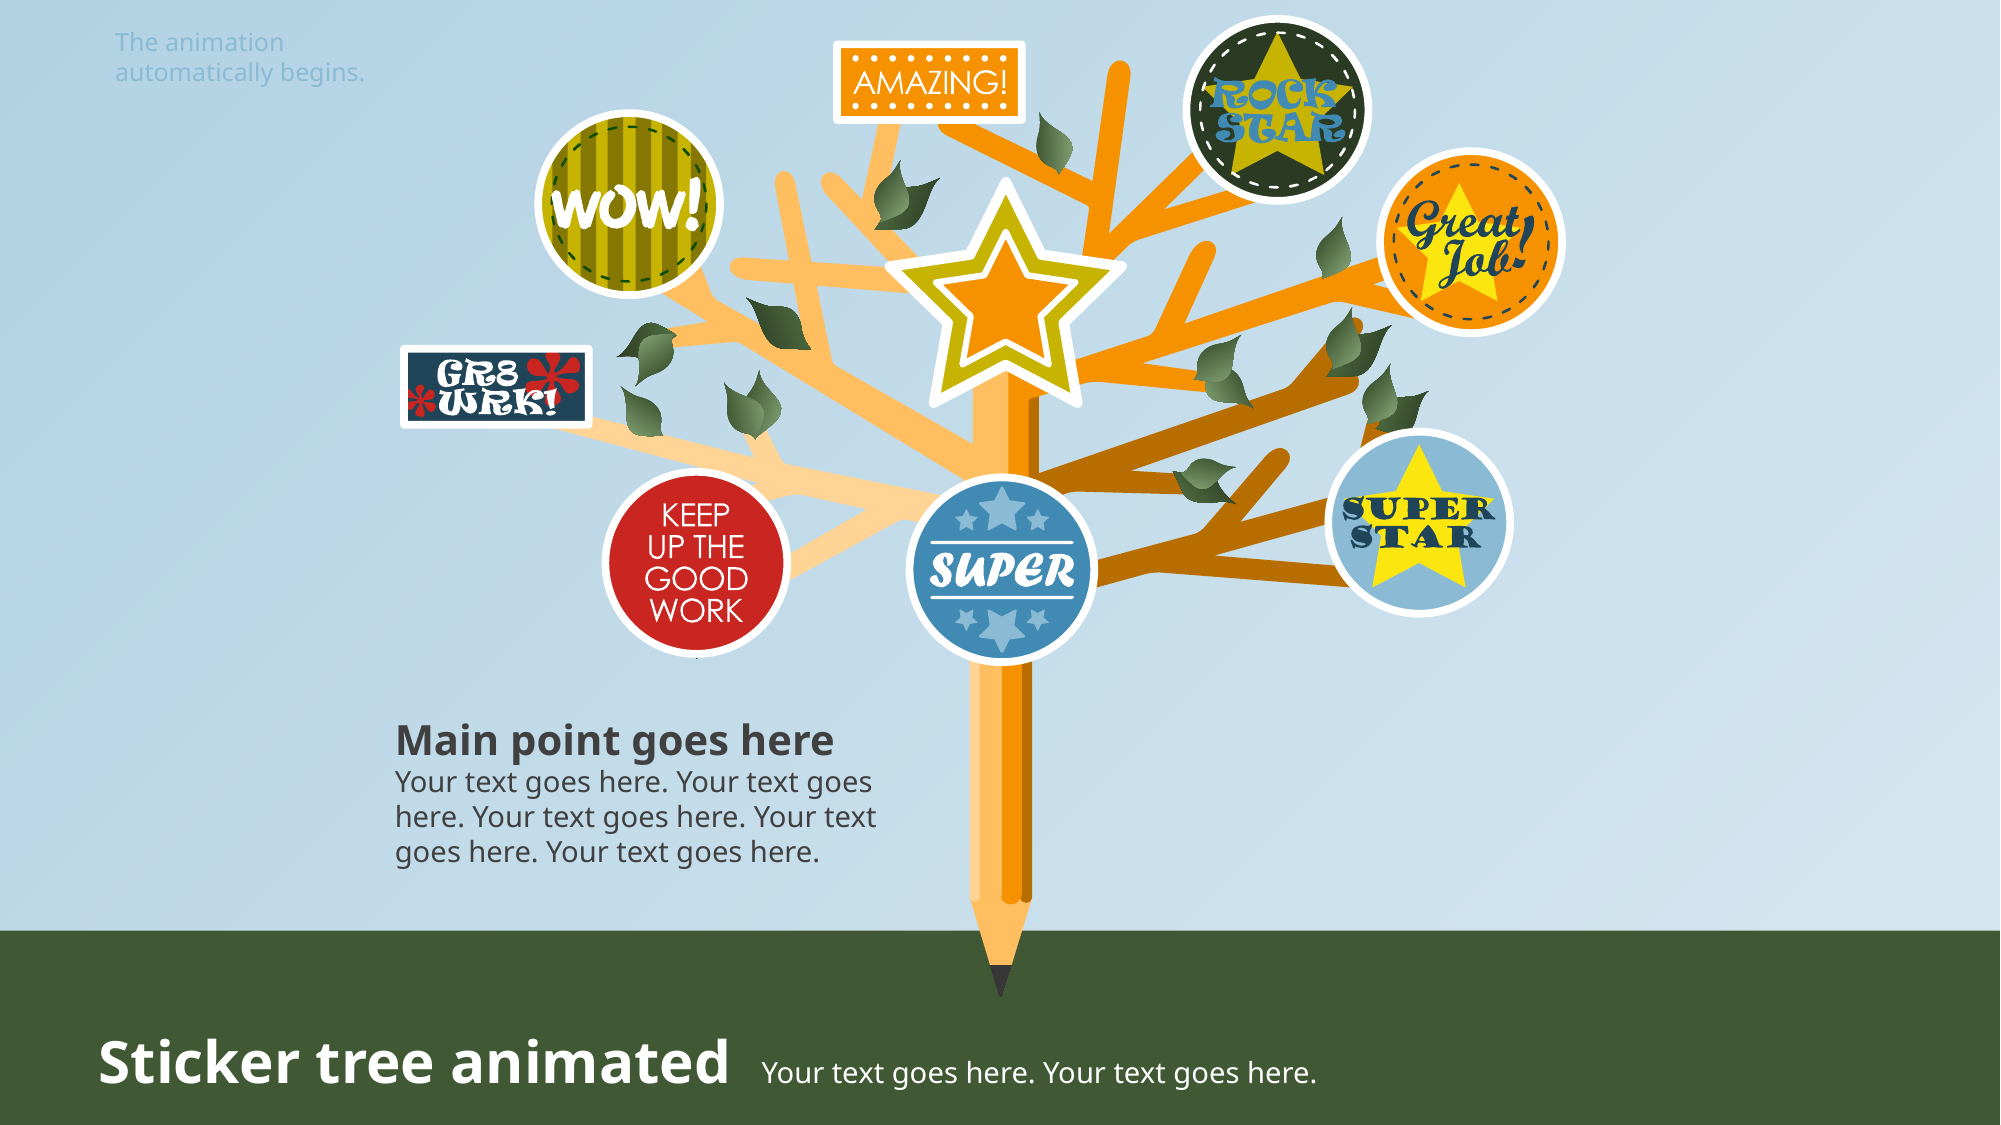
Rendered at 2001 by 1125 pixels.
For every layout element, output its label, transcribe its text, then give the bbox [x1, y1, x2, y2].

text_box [1324, 427, 1514, 618]
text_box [1182, 14, 1373, 205]
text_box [833, 40, 1026, 124]
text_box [534, 109, 724, 299]
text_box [905, 473, 1099, 667]
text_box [532, 60, 1463, 997]
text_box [884, 176, 1128, 409]
text_box [0, 929, 2000, 1125]
text_box The animation automatically begins. [100, 19, 479, 94]
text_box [1376, 147, 1566, 338]
text_box Main point goes here Your text goes here. Your text goes here. Your text goes here. Your text goes here. Your text goes here. [380, 706, 532, 877]
text_box Sticker tree animated Your text goes here. Your text goes here. [84, 1017, 1340, 1103]
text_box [601, 467, 792, 658]
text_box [400, 344, 593, 429]
